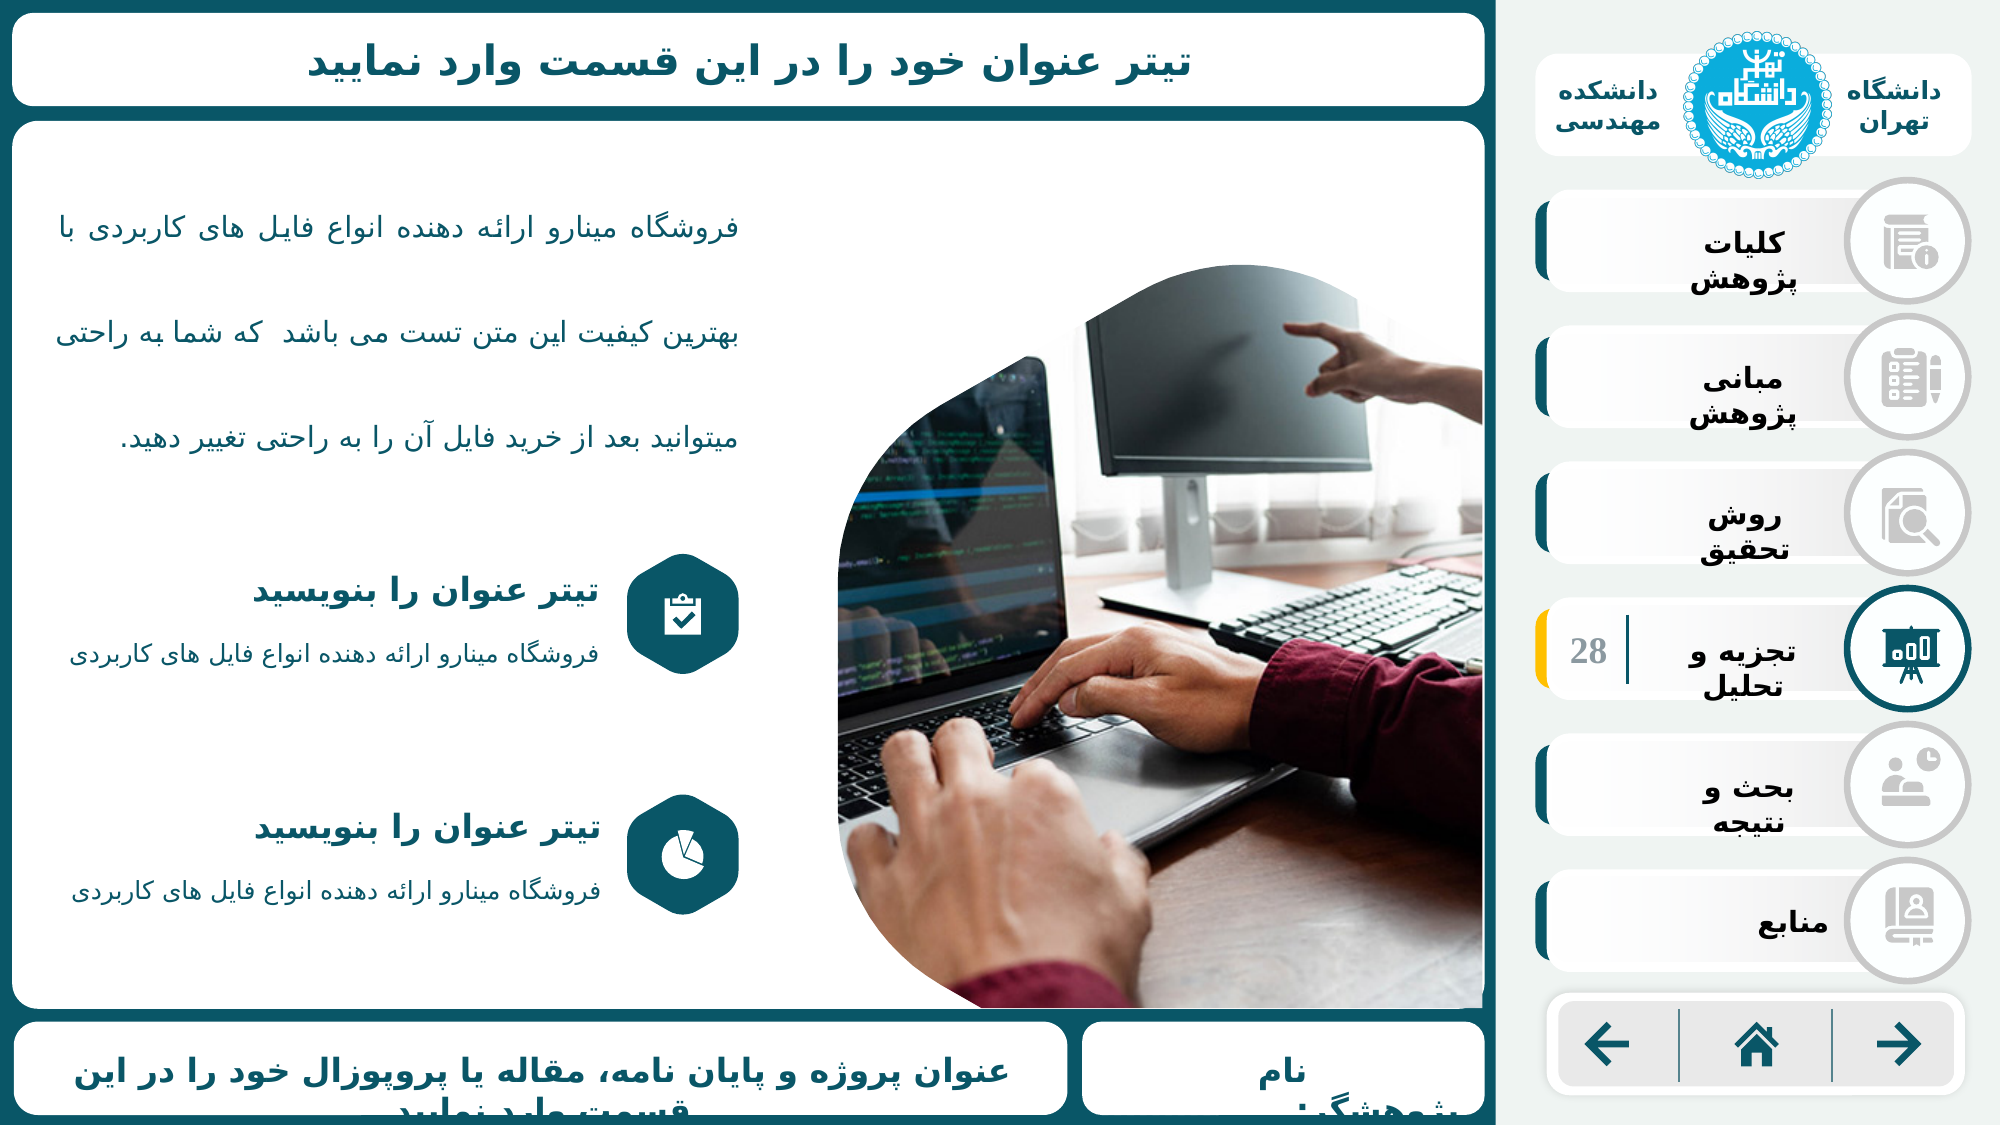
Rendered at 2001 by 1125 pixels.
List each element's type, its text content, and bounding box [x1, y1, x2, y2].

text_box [1881, 348, 1941, 408]
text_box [1883, 214, 1939, 270]
text_box تیتر عنوان را بنویسید فروشگاه مینارو ارائه دهنده انواع فایل های کاربردی [42, 757, 617, 913]
text_box تجزیه و تحلیل [1642, 624, 1844, 710]
text_box دانشگاه تهران [1832, 67, 1981, 142]
text_box کلیات پژوهش [1644, 216, 1844, 302]
text_box عنوان پروژه و پایان نامه، مقاله یا پروپوزال خود را در این قسمت وارد نمایید [19, 1041, 1067, 1125]
text_box نام پژوهشگر:............... [1084, 1041, 1482, 1125]
text_box تیتر عنوان خود را در این قسمت وارد نمایید [19, 26, 1481, 92]
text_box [1881, 747, 1941, 807]
picture [837, 264, 1483, 1009]
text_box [627, 794, 739, 915]
text_box دانشکده مهندسی [1522, 67, 1683, 142]
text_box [1881, 625, 1941, 684]
text_box [1877, 1021, 1922, 1067]
slide_number 28 [1549, 618, 1628, 679]
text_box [1881, 488, 1941, 547]
text_box فروشگاه مینارو ارائه دهنده انواع فایل های کاربردی با بهترین کیفیت این متن تست می باشد که شما به راحتی میتوانید بعد از خرید فایل آن را به راحتی تغییر دهید. [40, 130, 755, 461]
picture [1683, 31, 1832, 179]
text_box منابع [1670, 895, 1844, 946]
text_box بحث و نتیجه [1654, 760, 1844, 846]
text_box روش تحقیق [1646, 488, 1844, 573]
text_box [627, 553, 739, 674]
text_box تیتر عنوان را بنویسید فروشگاه مینارو ارائه دهنده انواع فایل های کاربردی [40, 520, 616, 676]
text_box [1885, 887, 1935, 947]
text_box مبانی پژوهش [1642, 352, 1844, 437]
text_box [1584, 1021, 1629, 1067]
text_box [1734, 1021, 1779, 1067]
